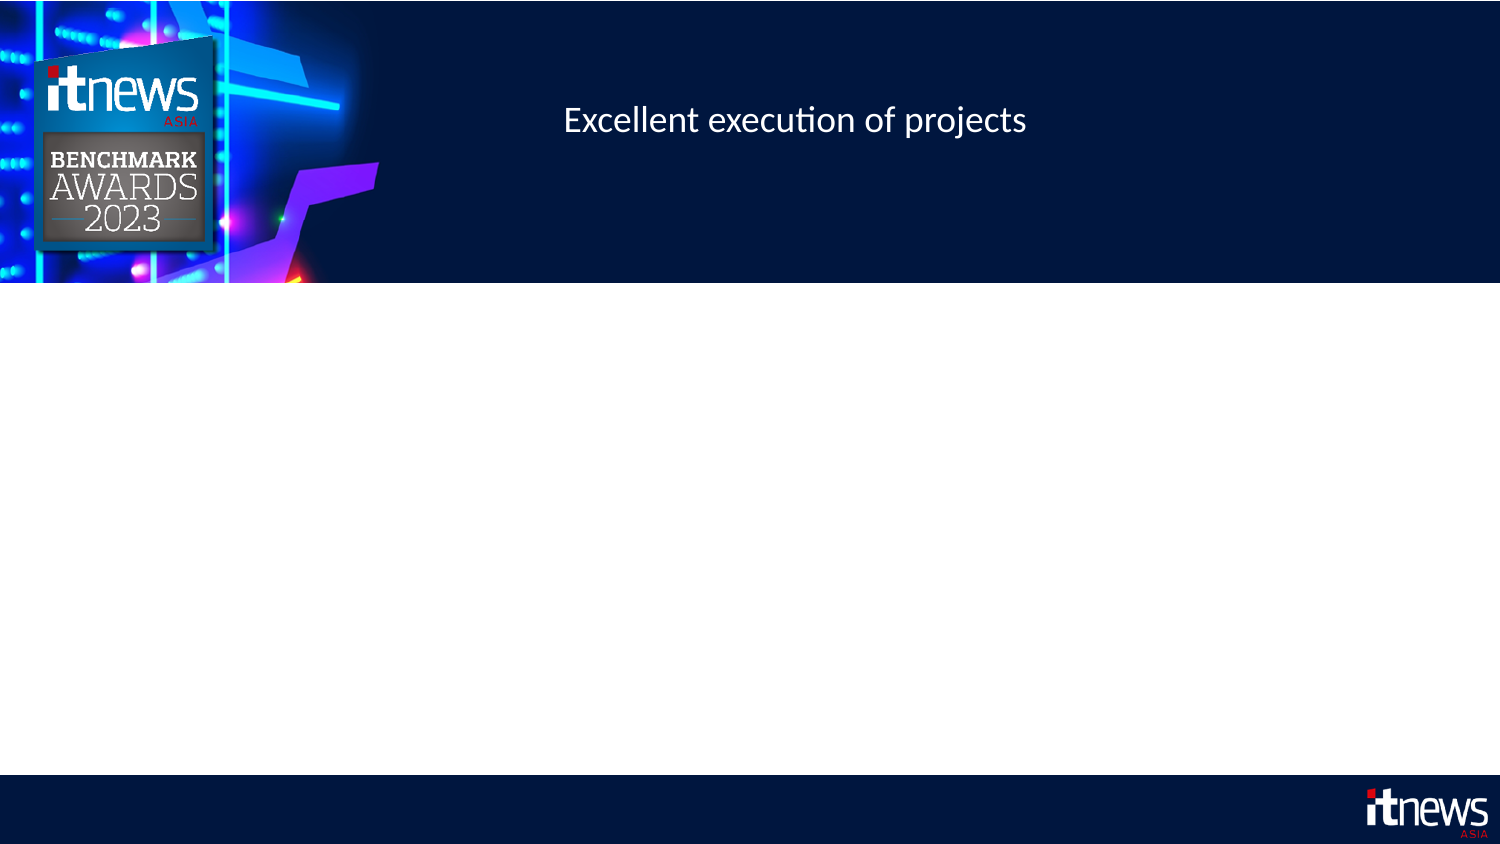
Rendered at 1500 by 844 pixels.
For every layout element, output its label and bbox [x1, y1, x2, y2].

picture [0, 775, 1500, 844]
picture [0, 1, 1500, 284]
